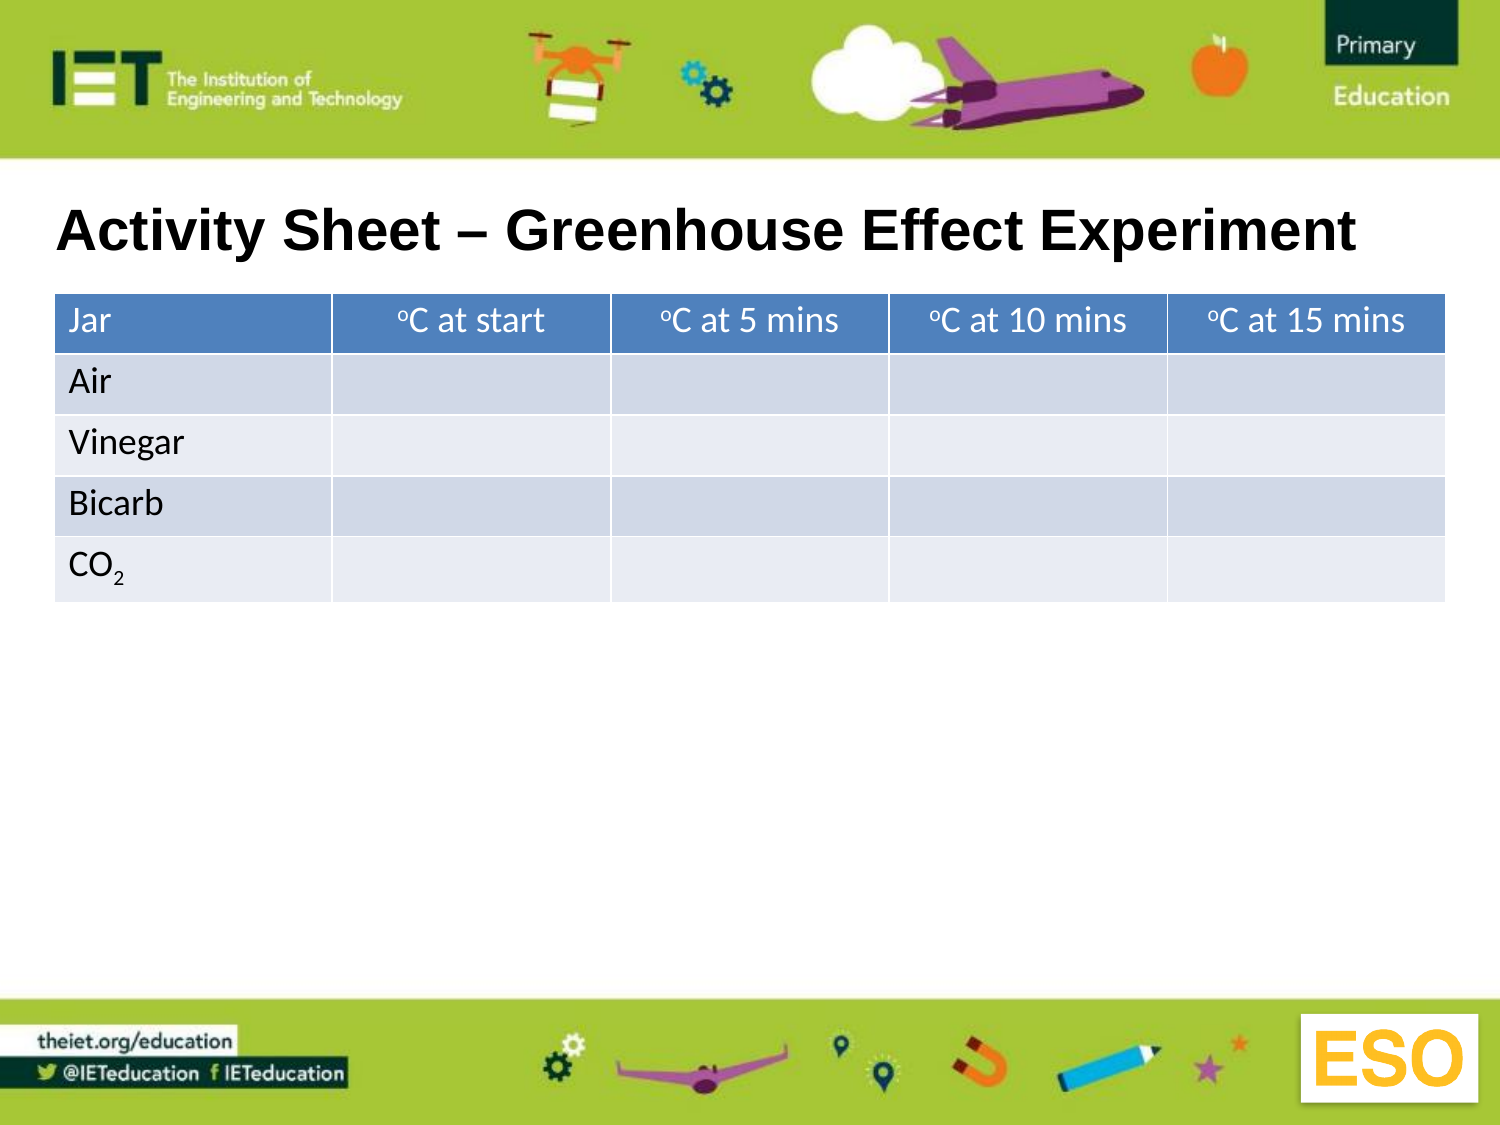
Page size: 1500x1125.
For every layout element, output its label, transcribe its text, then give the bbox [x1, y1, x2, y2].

table_cell [890, 355, 1167, 414]
table_cell Bicarb [55, 477, 331, 536]
picture [0, 0, 1500, 1125]
table_cell [333, 537, 610, 602]
table_cell [890, 477, 1167, 536]
table_cell [612, 477, 888, 536]
table_header oC at 10 mins [890, 294, 1167, 353]
table_cell CO2 [55, 537, 331, 602]
table_header oC at 5 mins [612, 294, 888, 353]
table_cell [612, 537, 888, 602]
table_header oC at start [333, 294, 610, 353]
table_cell [1168, 537, 1445, 602]
table_cell [890, 416, 1167, 475]
table_cell [612, 416, 888, 475]
table_header Jar [55, 294, 331, 353]
text_box Activity Sheet – Greenhouse Effect Experiment [40, 184, 1460, 270]
table_cell [1168, 355, 1445, 414]
table_cell [890, 537, 1167, 602]
table_cell Vinegar [55, 416, 331, 475]
table_header oC at 15 mins [1168, 294, 1445, 353]
table_cell [333, 355, 610, 414]
table_cell Air [55, 355, 331, 414]
table_cell [612, 355, 888, 414]
table_cell [333, 477, 610, 536]
table_cell [1168, 416, 1445, 475]
table_cell [1168, 477, 1445, 536]
table_cell [333, 416, 610, 475]
